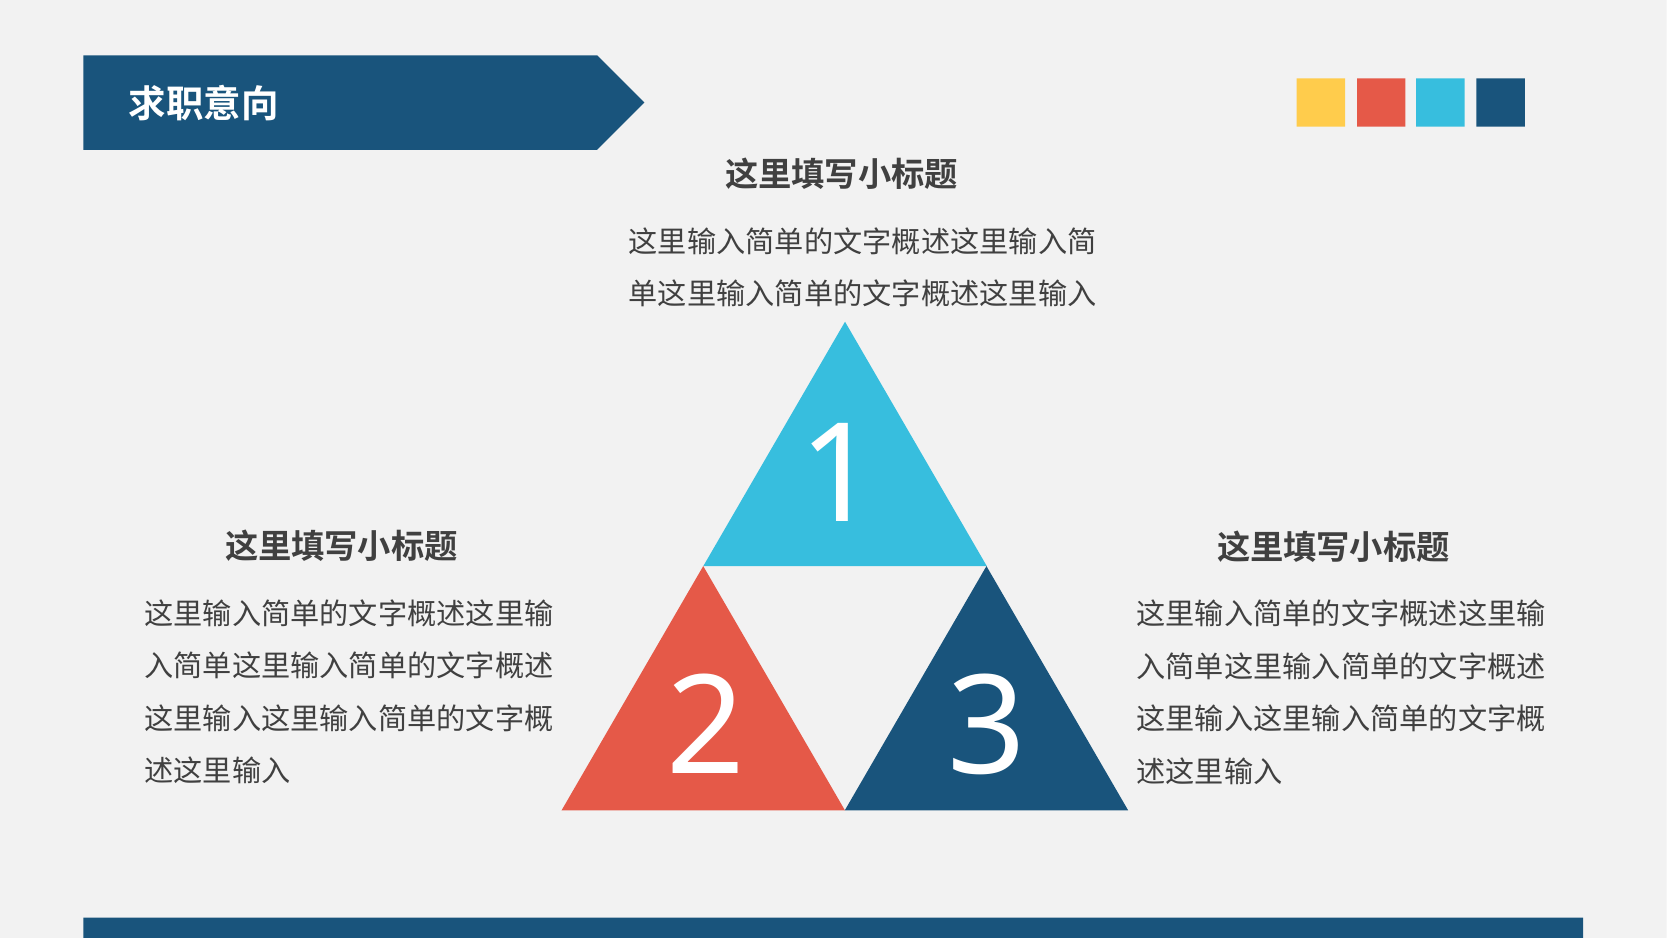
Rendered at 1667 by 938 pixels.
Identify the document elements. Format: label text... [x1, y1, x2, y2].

text_box [702, 401, 989, 569]
text_box [842, 655, 1131, 813]
text_box [81, 53, 647, 152]
text_box [1414, 76, 1467, 129]
text_box 2 [651, 628, 761, 809]
text_box 求职意向 [113, 72, 294, 132]
text_box [1295, 76, 1347, 129]
text_box 这里填写小标题 [1197, 522, 1559, 576]
text_box 这里填写小标题 [204, 521, 567, 576]
text_box [1474, 76, 1527, 129]
text_box [559, 651, 845, 813]
text_box [81, 915, 1585, 938]
text_box [664, 564, 742, 628]
text_box [1355, 76, 1408, 129]
text_box [811, 321, 879, 376]
text_box [948, 564, 1025, 628]
text_box 这里输入简单的文字概述这里输入简单这里输入简单的文字概述这里输入这里输入简单的文字概述这里输入 [1116, 568, 1575, 798]
text_box 这里输入简单的文字概述这里输入简单这里输入简单的文字概述这里输入 [608, 195, 1119, 321]
text_box 3 [932, 628, 1042, 809]
text_box 这里输入简单的文字概述这里输入简单这里输入简单的文字概述这里输入这里输入简单的文字概述这里输入 [124, 567, 583, 798]
text_box 这里填写小标题 [705, 149, 1010, 203]
text_box 1 [785, 376, 894, 556]
